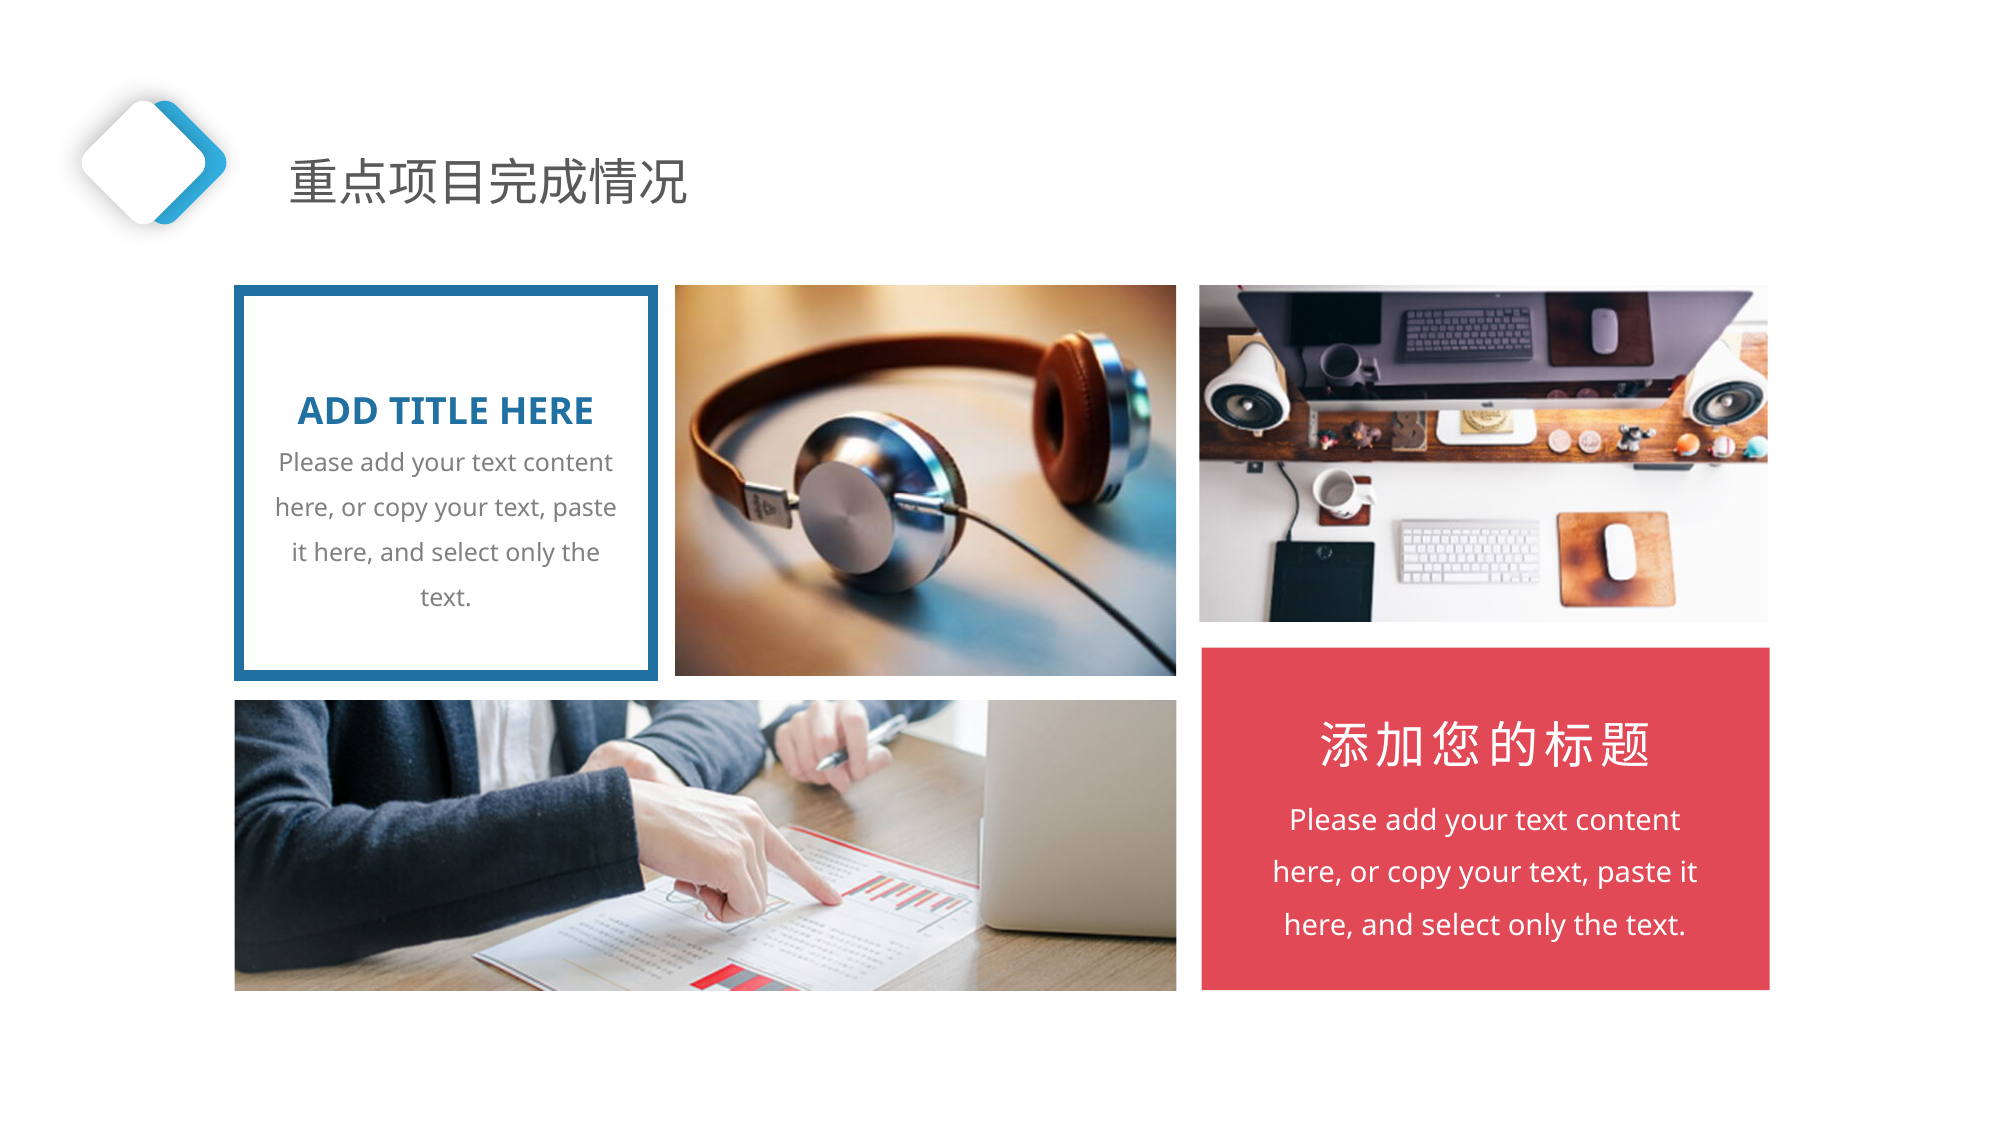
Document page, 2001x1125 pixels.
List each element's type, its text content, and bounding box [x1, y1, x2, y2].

text_box [238, 290, 654, 677]
text_box 添加您的标题 [1257, 675, 1713, 781]
text_box [674, 284, 1177, 677]
text_box [215, 142, 228, 183]
text_box [234, 700, 1177, 991]
text_box ADD TITLE HERE Please add your text content here, or copy your text, paste it here, and select only the text. [256, 356, 636, 619]
text_box 重点项目完成情况 [273, 113, 828, 219]
text_box Please add your text content here, or copy your text, paste it here, and select only the text. [1235, 776, 1735, 949]
text_box [1198, 284, 1769, 623]
text_box [1201, 647, 1771, 991]
text_box [80, 99, 207, 226]
